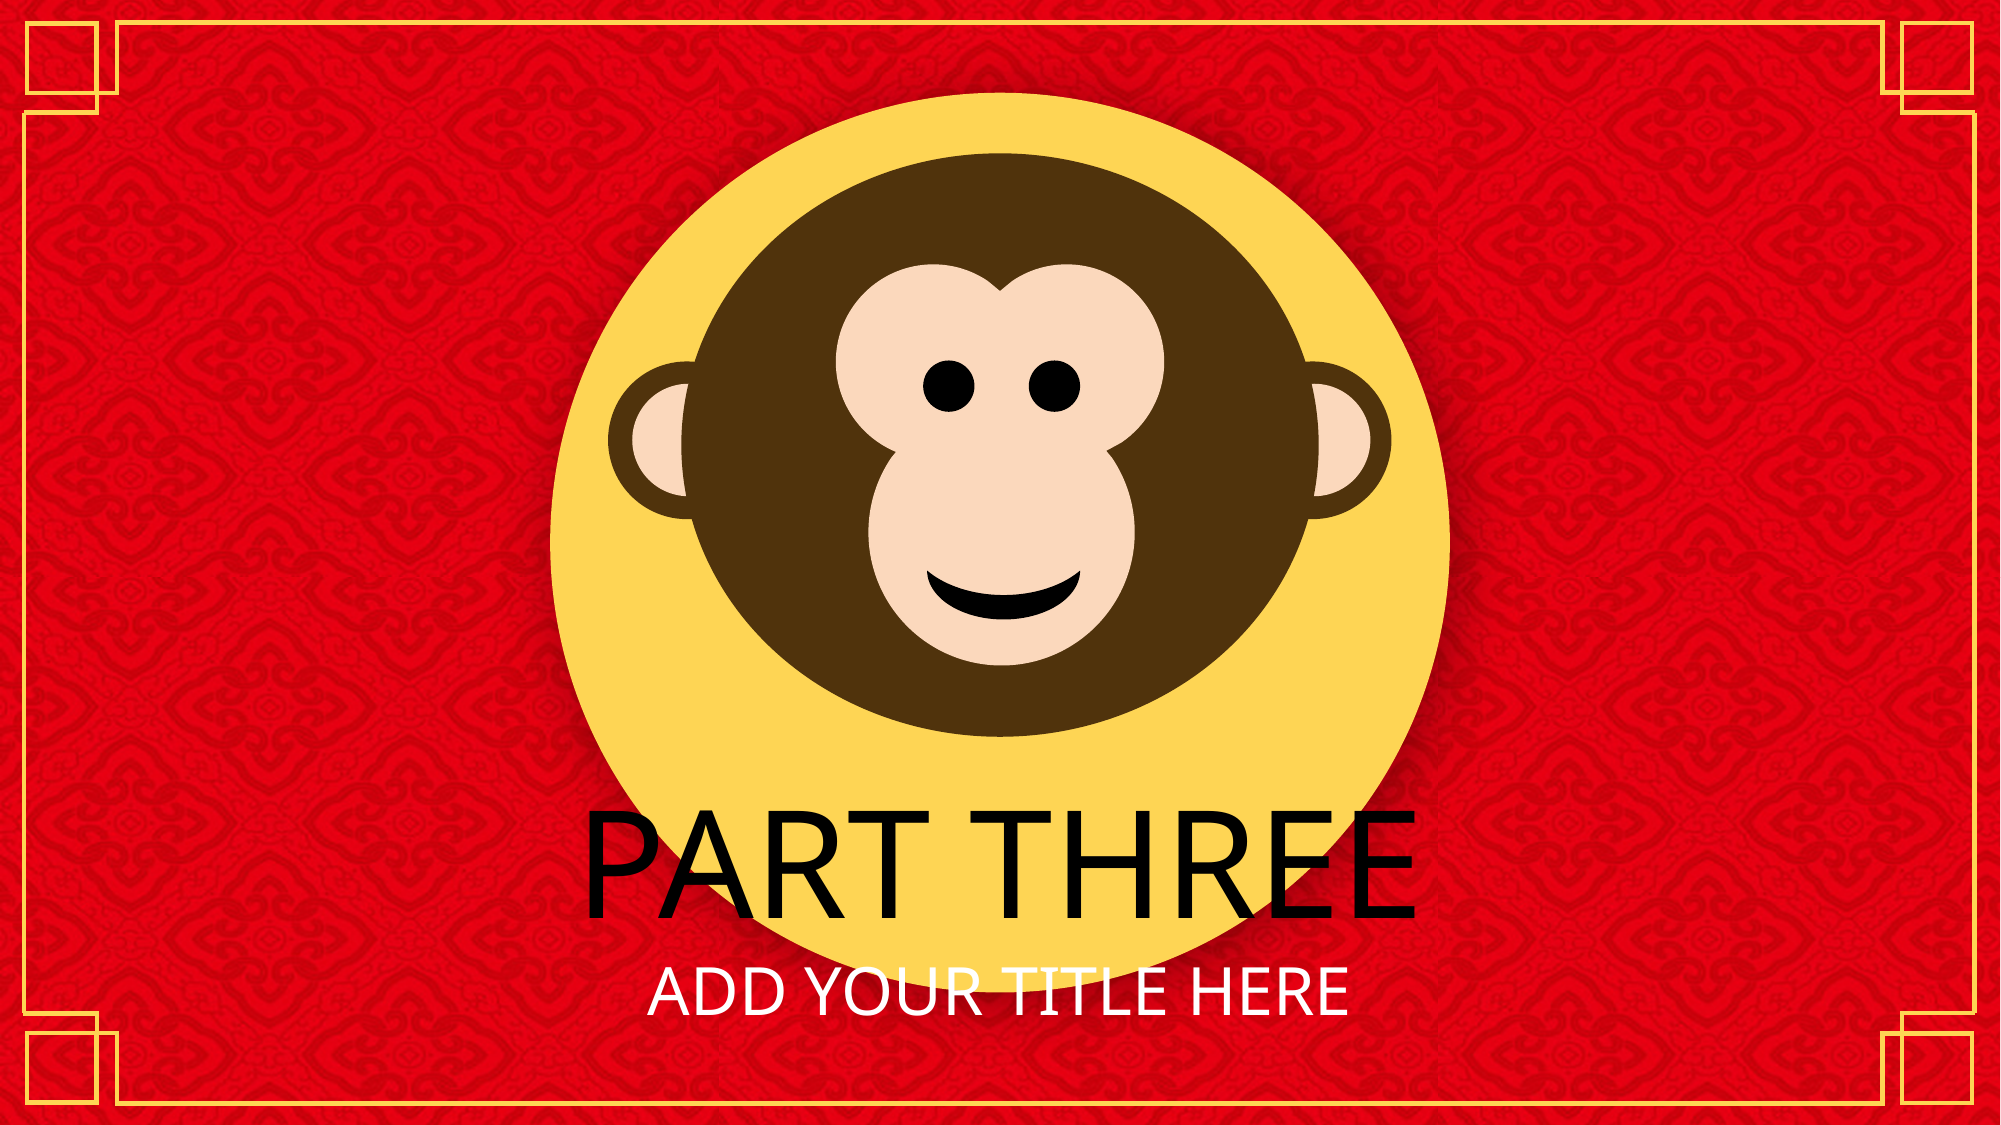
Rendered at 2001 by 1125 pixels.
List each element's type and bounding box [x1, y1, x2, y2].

picture [0, 0, 2001, 1125]
text_box [22, 20, 1975, 1107]
text_box [607, 153, 1392, 737]
